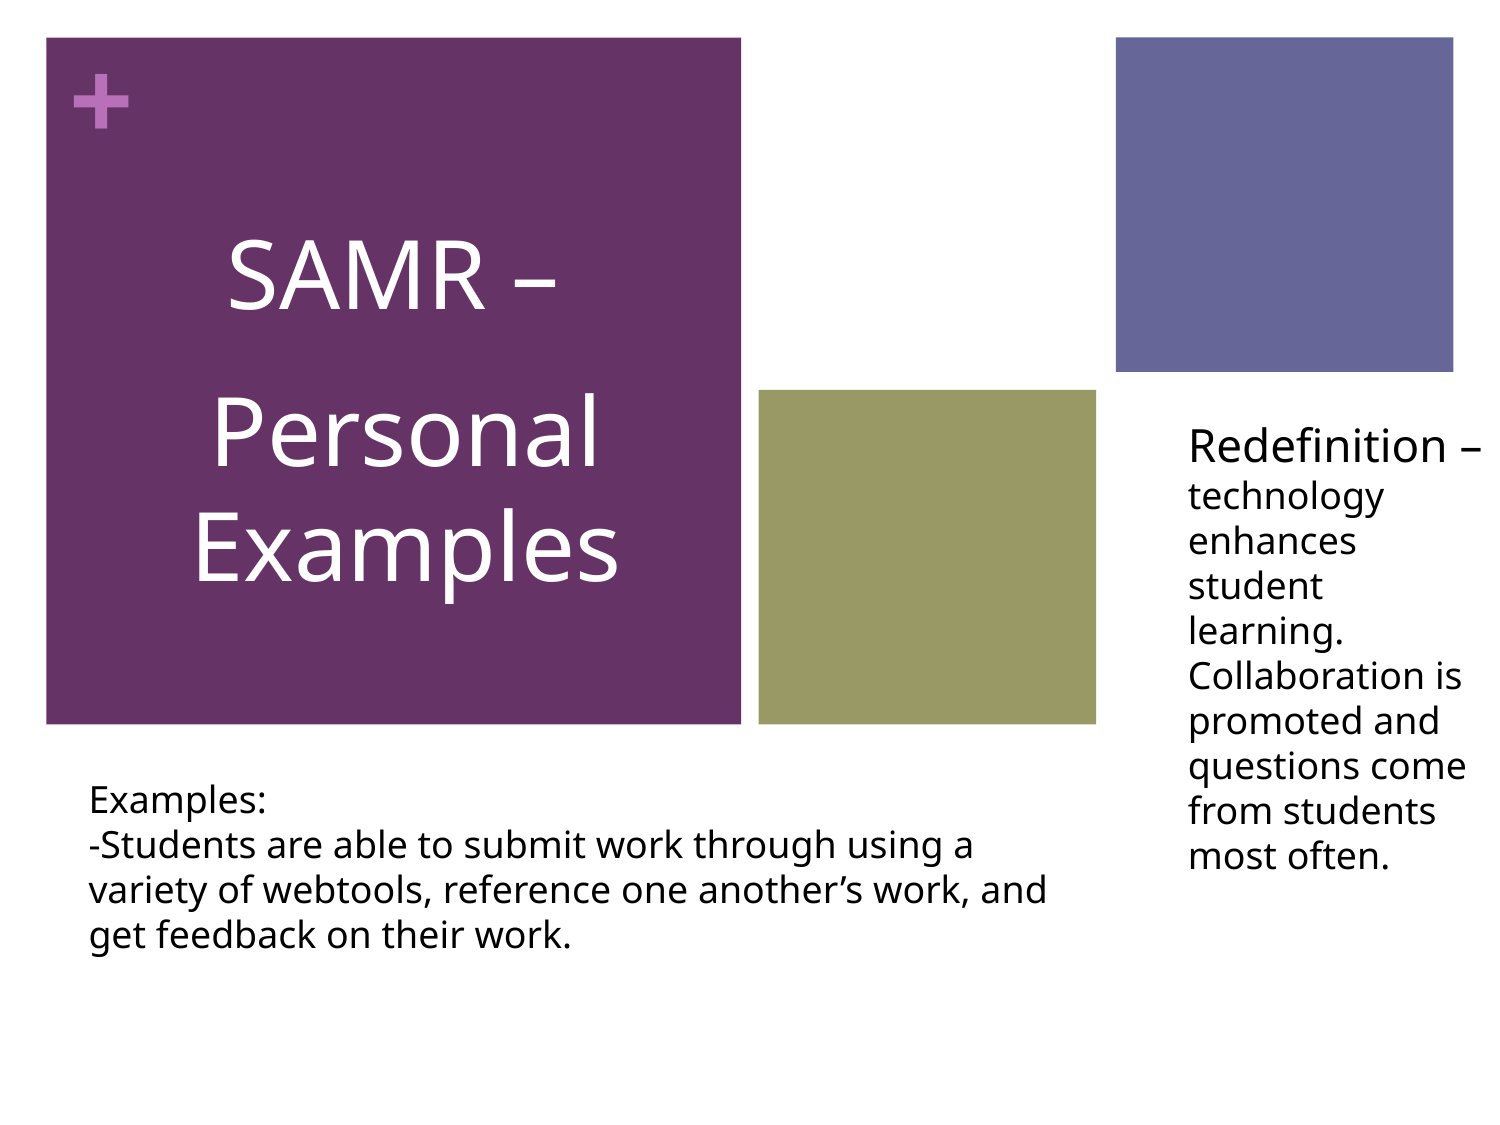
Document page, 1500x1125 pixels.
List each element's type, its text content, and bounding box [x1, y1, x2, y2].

list SAMR – Personal Examples [73, 206, 738, 627]
text_box Redefinition – technology enhances student learning. Collaboration is promoted and questions come from students most often. [1173, 409, 1500, 885]
text_box Examples: -Students are able to submit work through using a variety of webtools, reference one another’s work, and get feedback on their work. [73, 768, 1116, 963]
